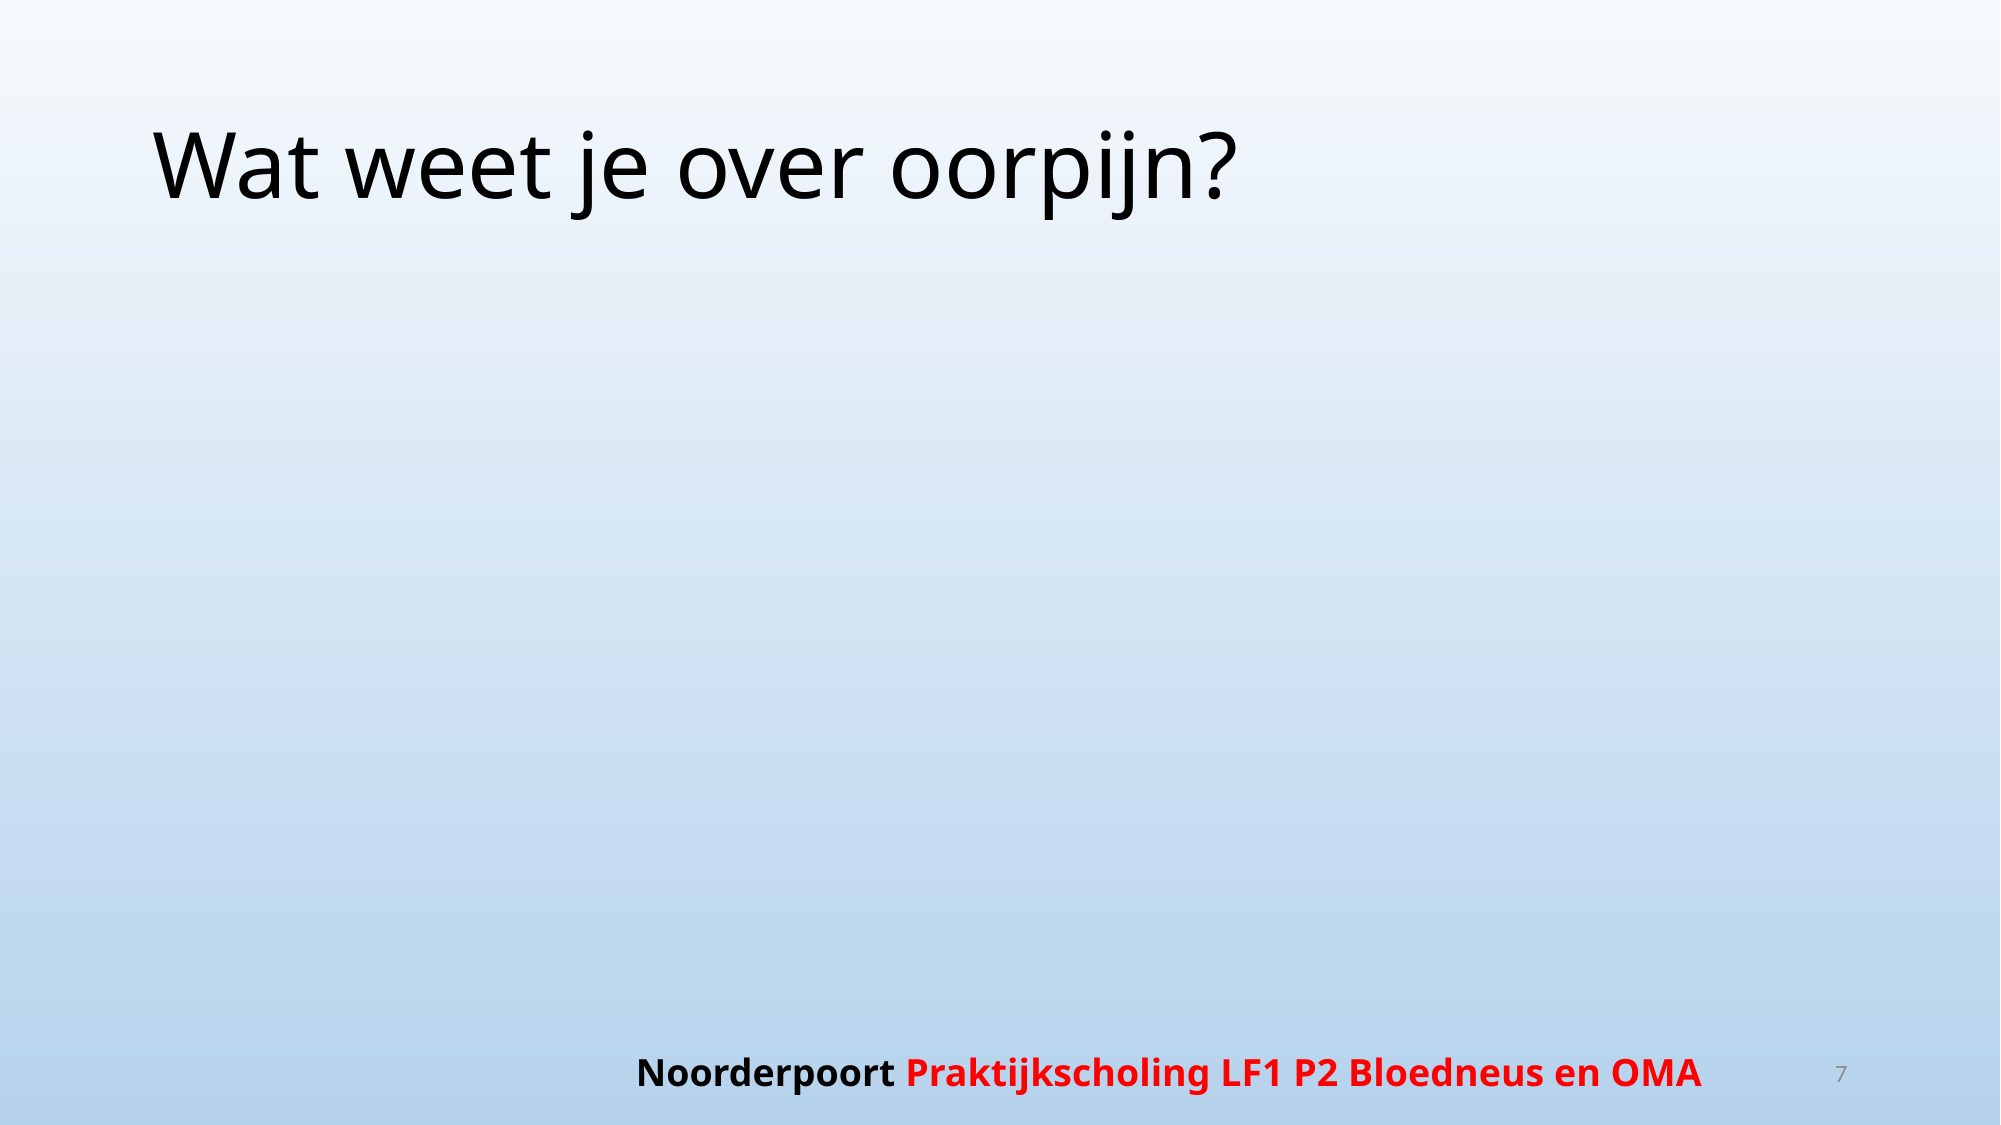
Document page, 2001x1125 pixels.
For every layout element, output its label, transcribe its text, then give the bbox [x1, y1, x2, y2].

slide_number 7 [1412, 1042, 1863, 1103]
title Wat weet je over oorpijn? [137, 59, 1863, 278]
text_box Noorderpoort Praktijkscholing LF1 P2 Bloedneus en OMA [621, 1041, 1718, 1102]
